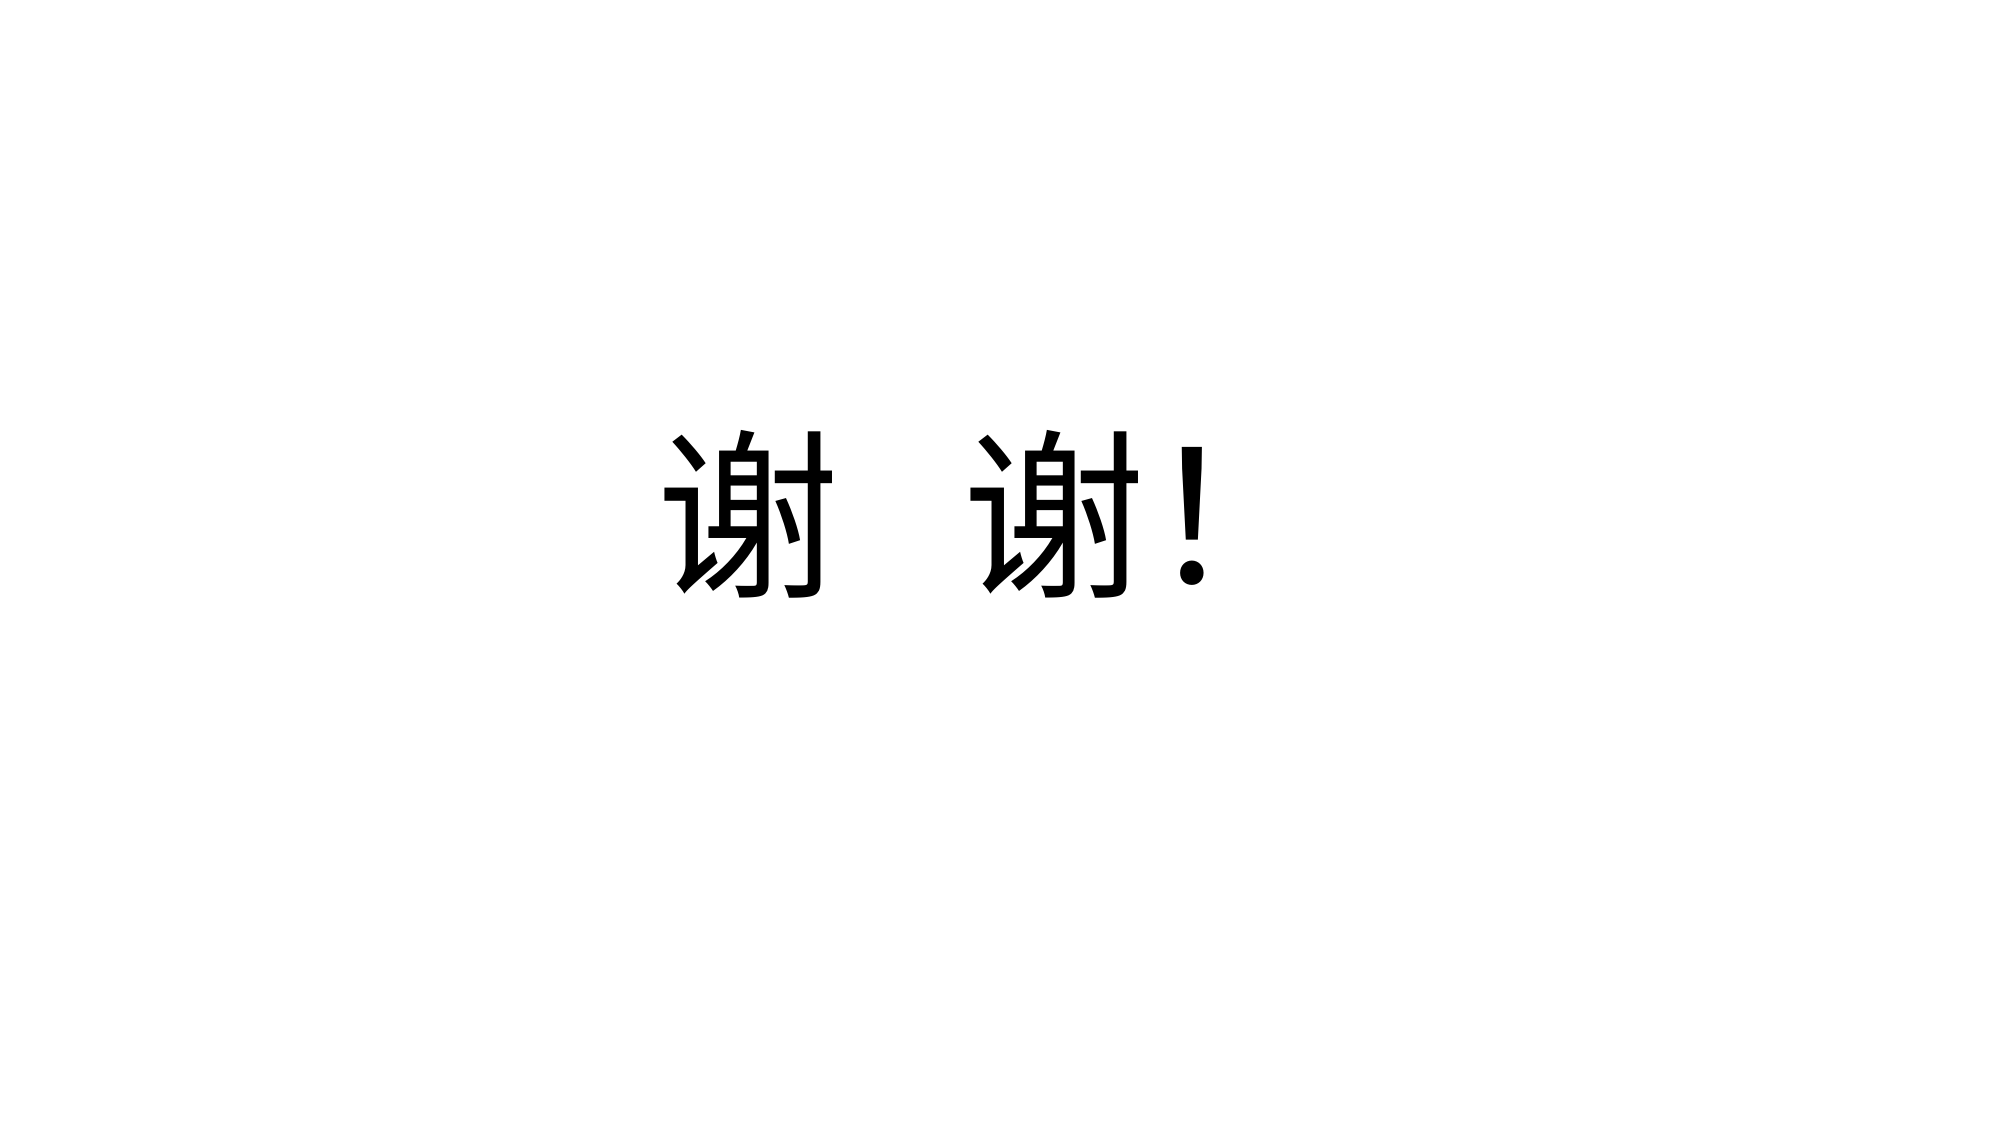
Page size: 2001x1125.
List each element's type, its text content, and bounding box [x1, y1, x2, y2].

title 谢 谢！ [641, 416, 1432, 634]
